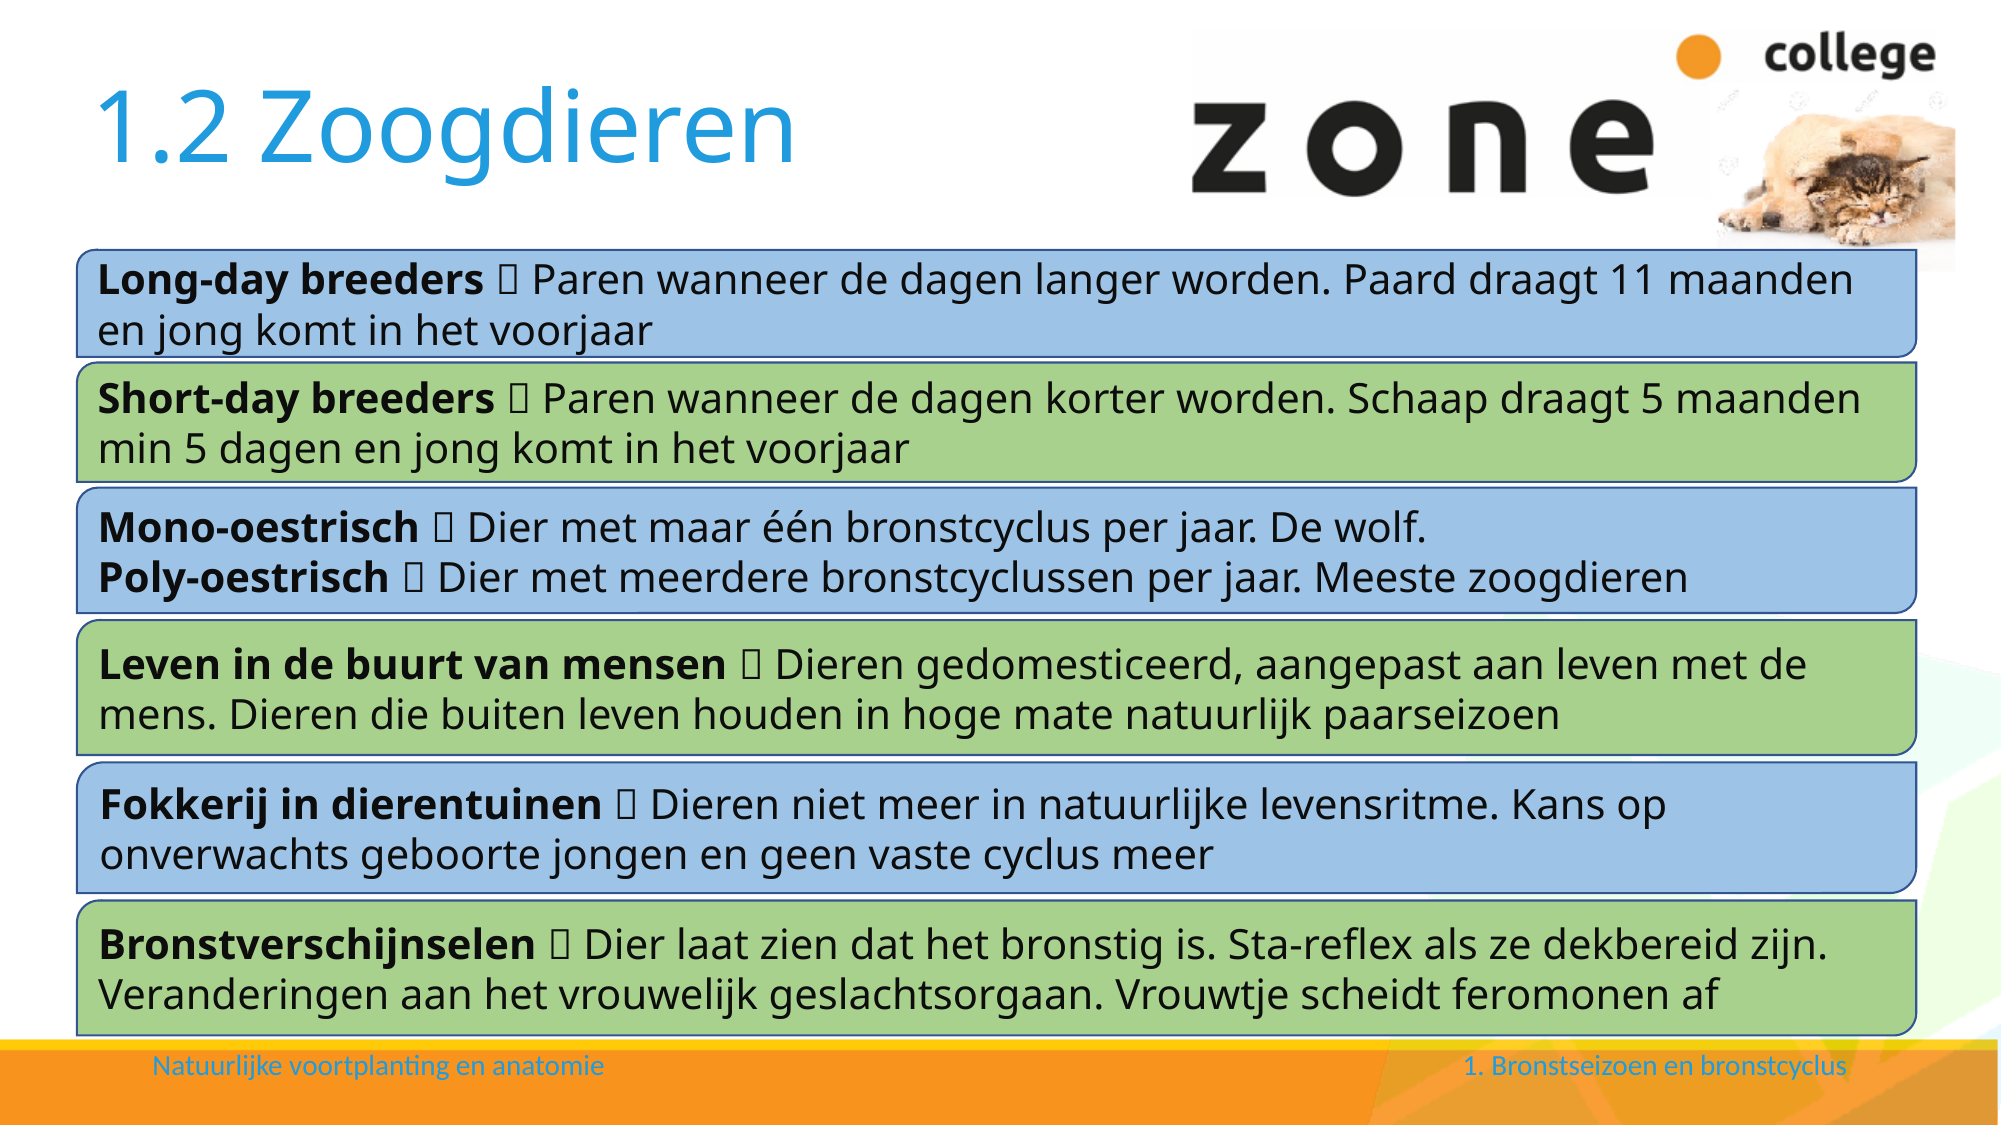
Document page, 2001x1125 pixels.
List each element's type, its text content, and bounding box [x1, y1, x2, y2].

list 1. Bronstseizoen en bronstcyclus [1412, 1042, 1863, 1103]
title 1.2 Zoogdieren [76, 59, 1863, 201]
picture [0, 0, 2001, 1125]
text_box Leven in de buurt van mensen  Dieren gedomesticeerd, aangepast aan leven met de mens. Dieren die buiten leven houden in hoge mate natuurlijk paarseizoen [75, 618, 1918, 757]
text_box Short-day breeders  Paren wanneer de dagen korter worden. Schaap draagt 5 maanden min 5 dagen en jong komt in het voorjaar [75, 361, 1918, 483]
text_box Fokkerij in dierentuinen  Dieren niet meer in natuurlijke levensritme. Kans op onverwachts geboorte jongen en geen vaste cyclus meer [75, 761, 1918, 895]
list Natuurlijke voortplanting en anatomie [137, 1042, 644, 1090]
text_box Bronstverschijnselen  Dier laat zien dat het bronstig is. Sta-reflex als ze dekbereid zijn. Veranderingen aan het vrouwelijk geslachtsorgaan. Vrouwtje scheidt feromonen af [75, 899, 1918, 1037]
text_box Mono-oestrisch  Dier met maar één bronstcyclus per jaar. De wolf. Poly-oestrisch  Dier met meerdere bronstcyclussen per jaar. Meeste zoogdieren [75, 486, 1918, 615]
text_box Long-day breeders  Paren wanneer de dagen langer worden. Paard draagt 11 maanden en jong komt in het voorjaar [75, 248, 1918, 358]
